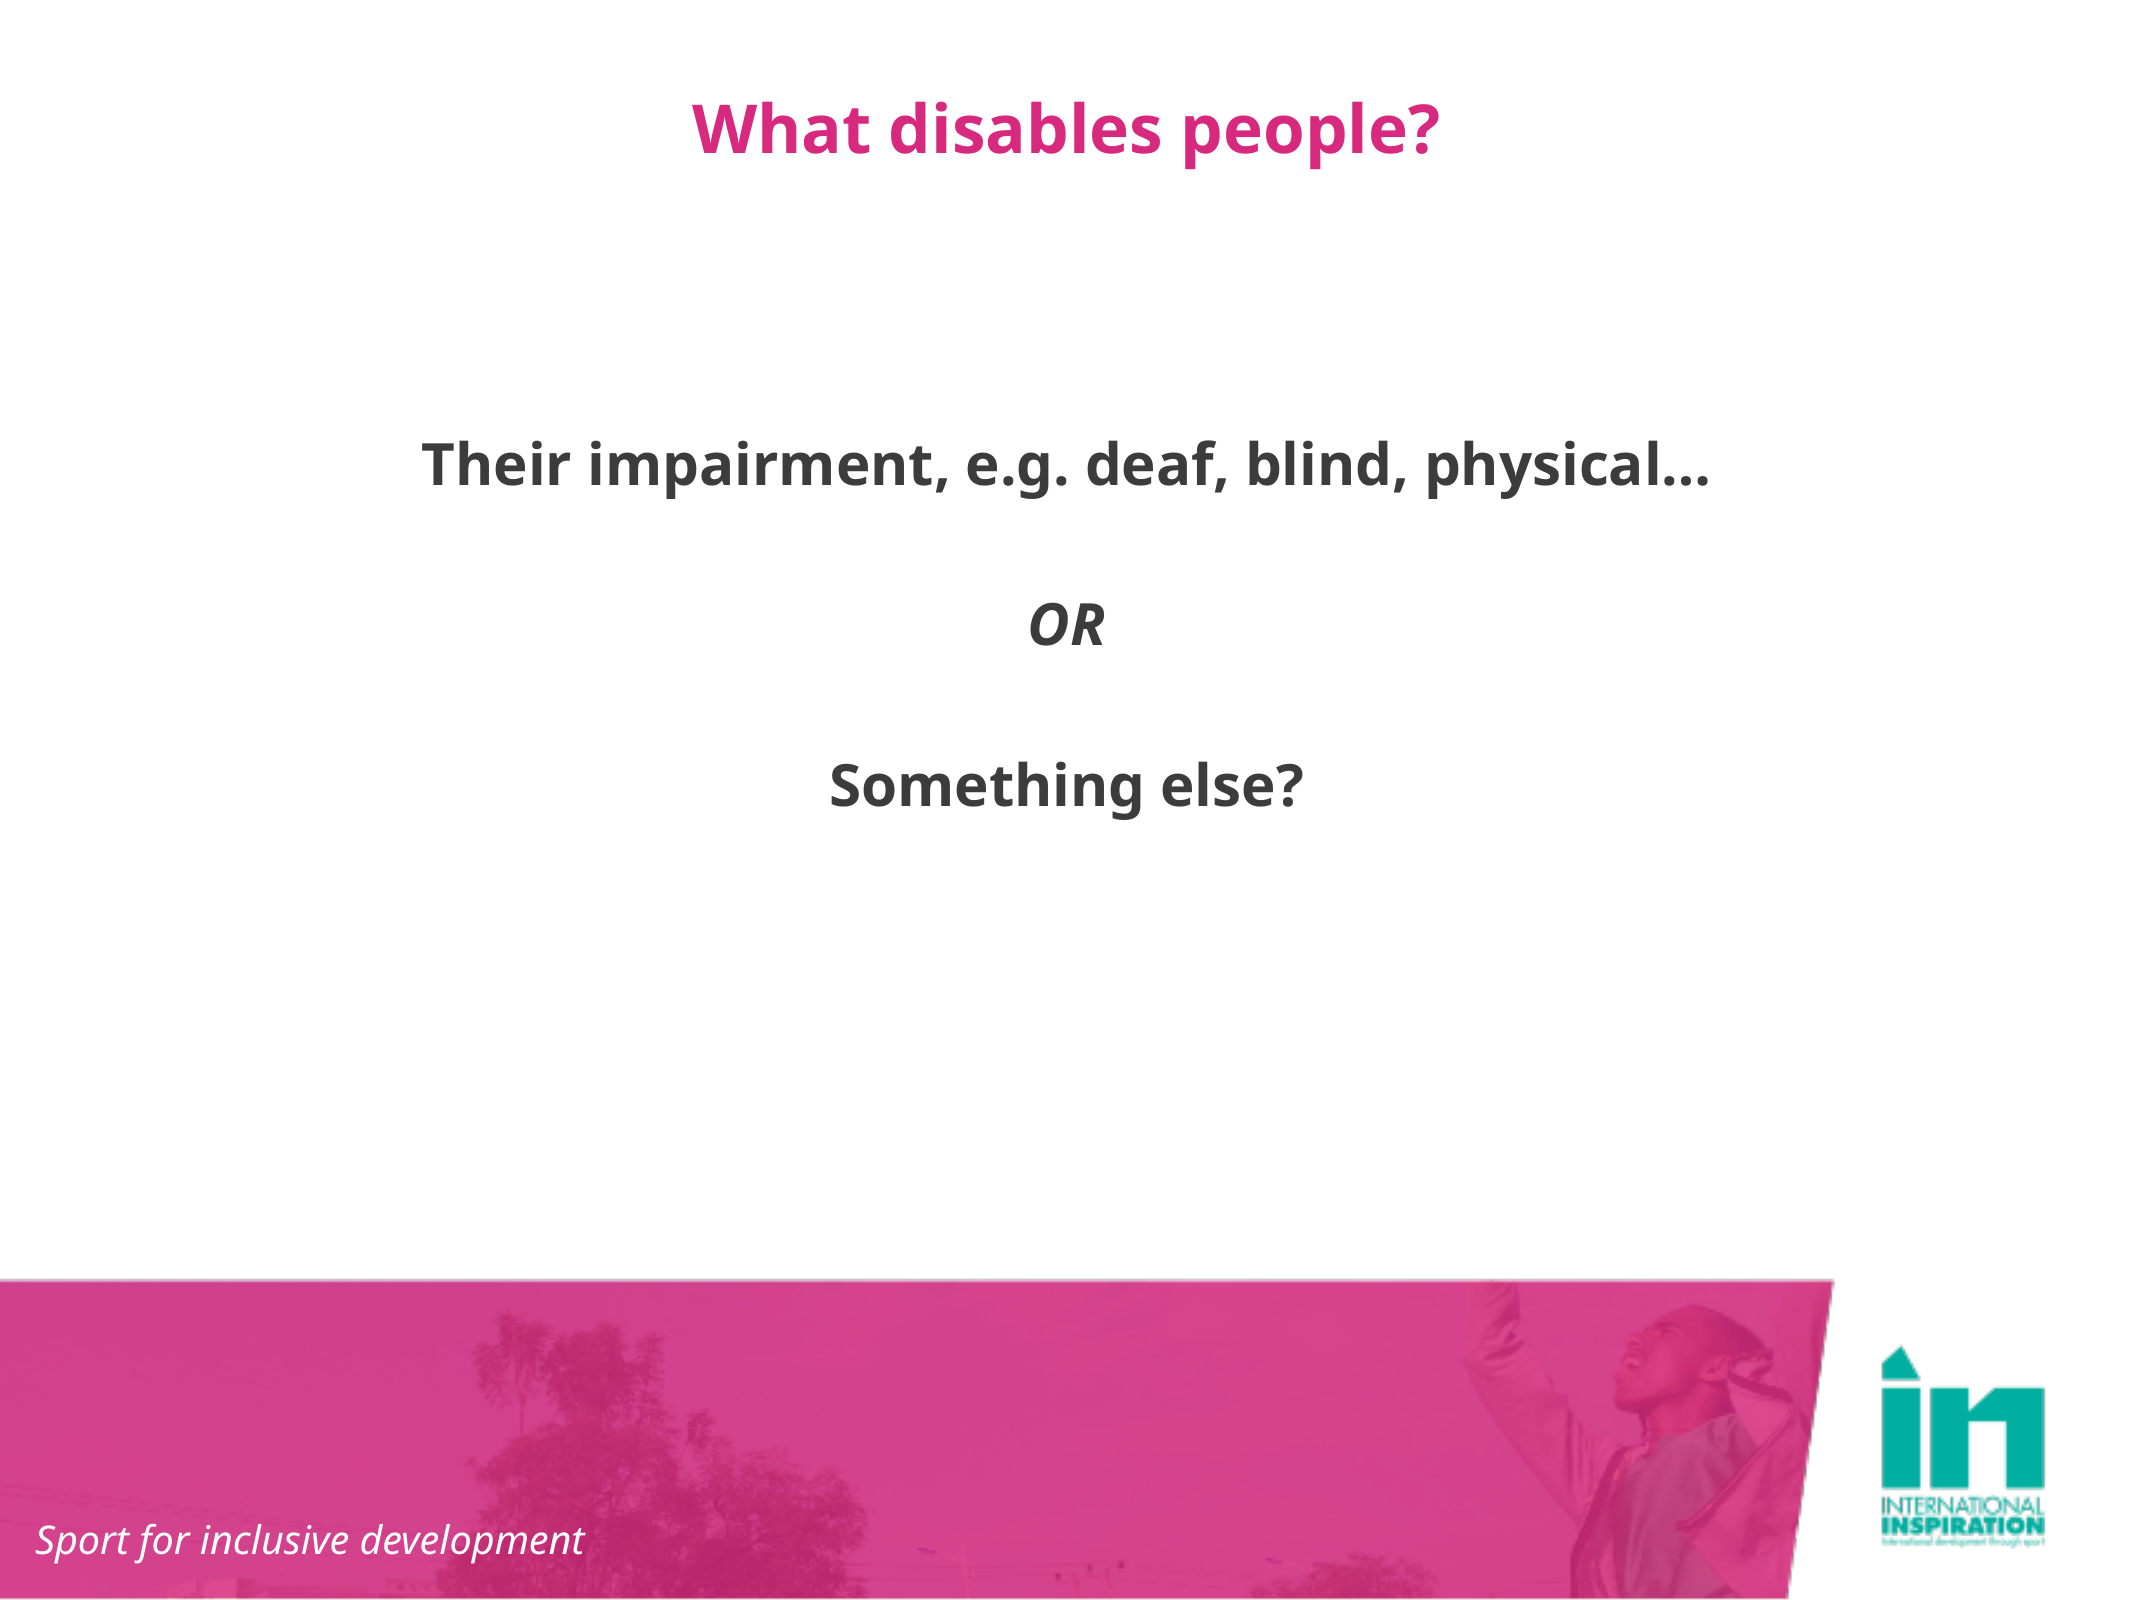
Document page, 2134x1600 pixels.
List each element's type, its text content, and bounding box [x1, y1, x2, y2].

picture [0, 360, 2134, 1600]
title What disables people? [207, 76, 1926, 176]
